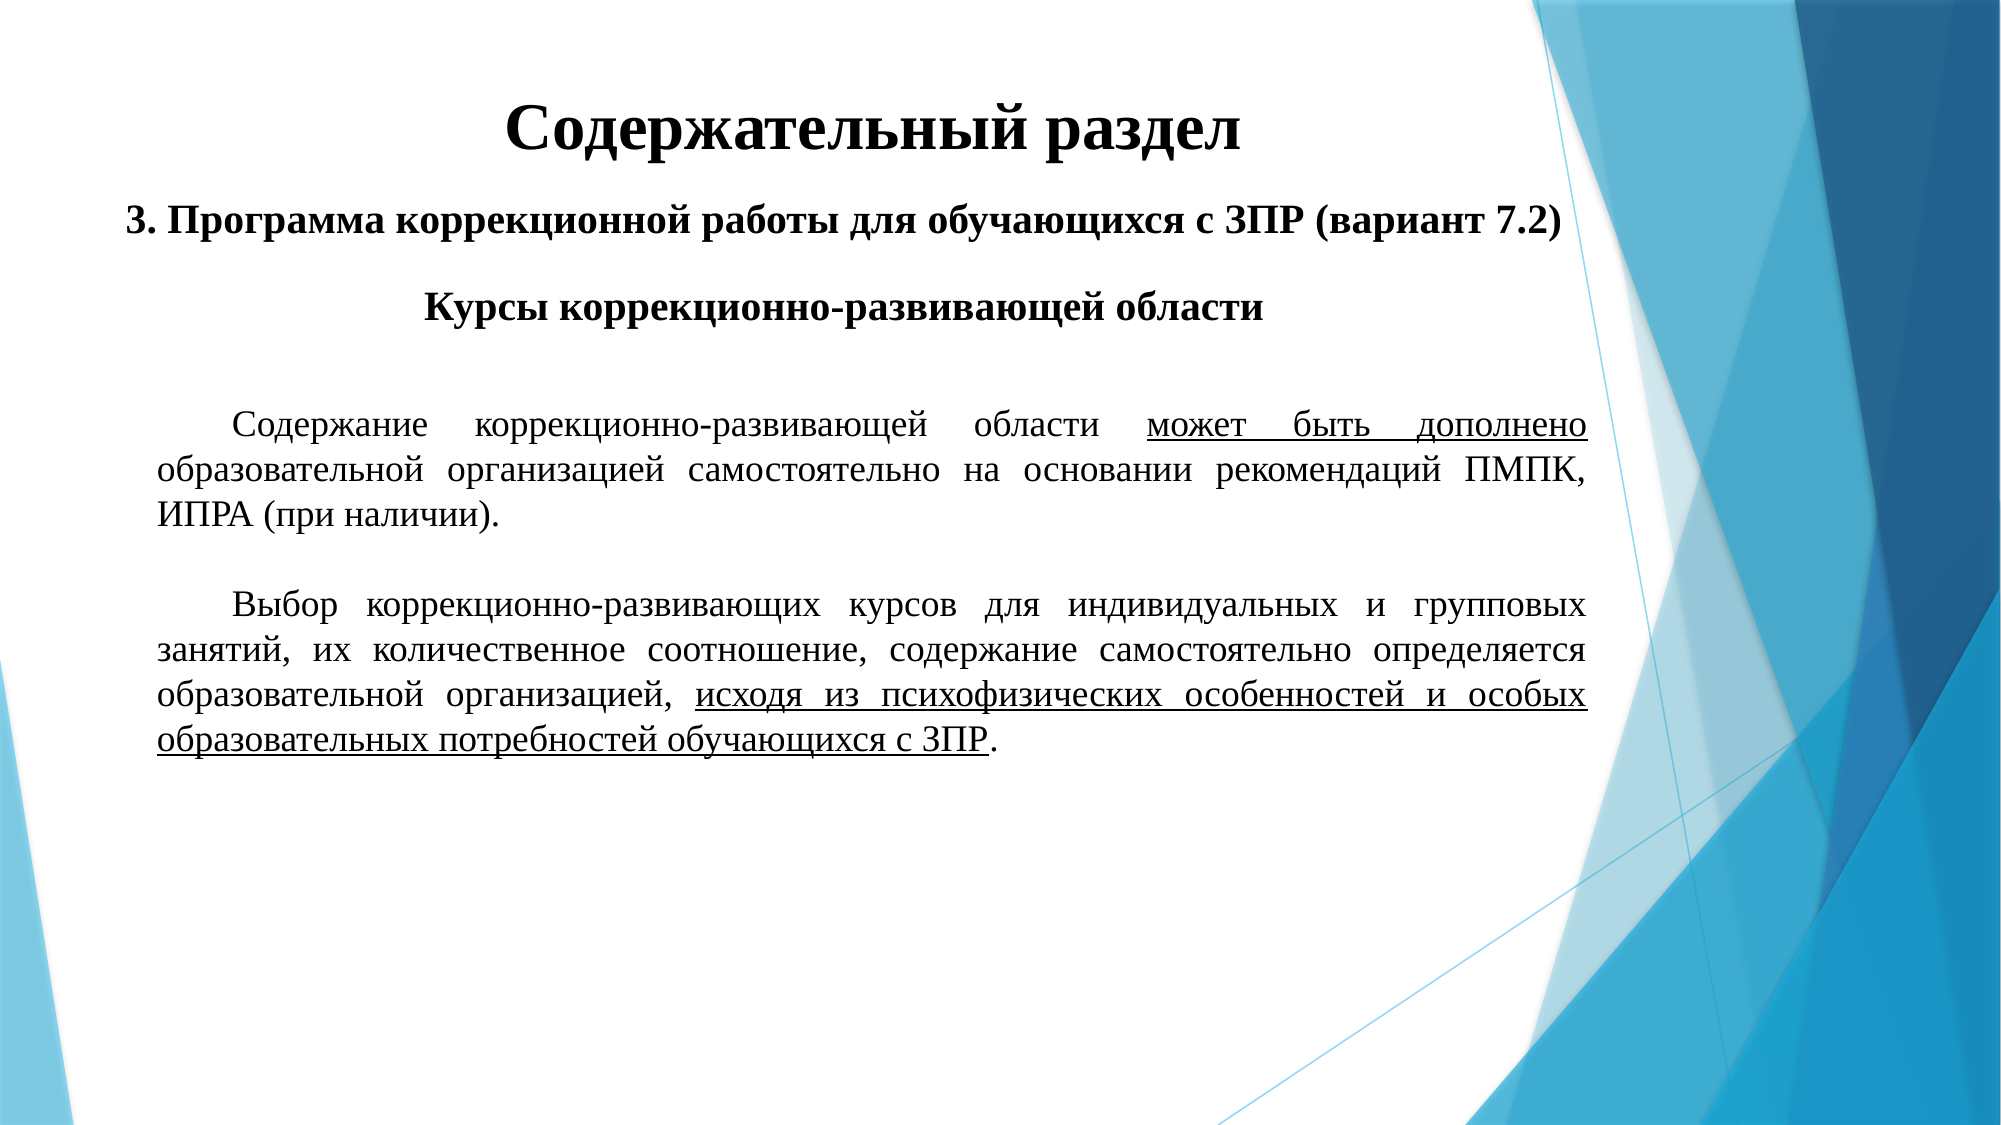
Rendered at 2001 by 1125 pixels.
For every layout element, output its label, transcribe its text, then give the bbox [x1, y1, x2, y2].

list 3. Программа коррекционной работы для обучающихся с ЗПР (вариант 7.2) Курсы коррекционно-развивающей области Содержание коррекционно-развивающей области может быть дополнено образовательной организацией самостоятельно на основании рекомендаций ПМПК, ИПРА (при наличии). Выбор коррекционно-развивающих курсов для индивидуальных и групповых занятий, их количественное соотношение, содержание самостоятельно определяется образовательной организацией, исходя из психофизических особенностей и особых образовательных потребностей обучающихся с ЗПР. [85, 184, 1603, 1073]
title Содержательный раздел [168, 75, 1580, 184]
